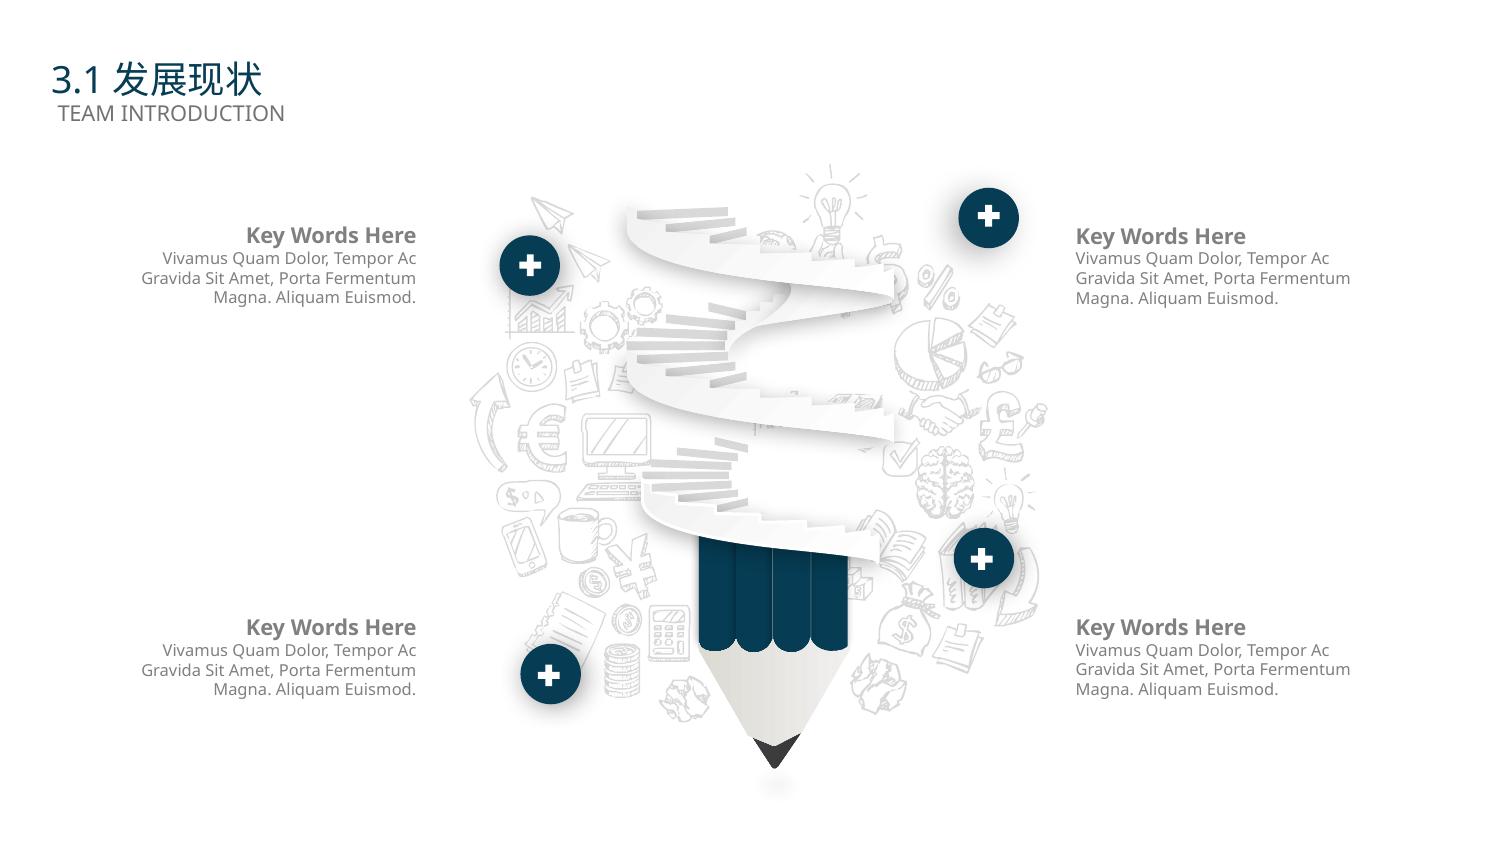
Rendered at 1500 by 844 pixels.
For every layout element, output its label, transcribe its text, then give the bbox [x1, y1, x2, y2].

text_box Key Words Here Vivamus Quam Dolor, Tempor Ac Gravida Sit Amet, Porta Fermentum Magna. Aliquam Euismod. [1060, 188, 1389, 316]
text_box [626, 204, 898, 769]
text_box Key Words Here Vivamus Quam Dolor, Tempor Ac Gravida Sit Amet, Porta Fermentum Magna. Aliquam Euismod. [1060, 579, 1389, 707]
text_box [499, 235, 560, 296]
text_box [520, 643, 581, 705]
text_box Key Words Here Vivamus Quam Dolor, Tempor Ac Gravida Sit Amet, Porta Fermentum Magna. Aliquam Euismod. [92, 579, 432, 707]
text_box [953, 527, 1015, 589]
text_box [57, 44, 302, 134]
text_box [465, 163, 1048, 723]
text_box Key Words Here Vivamus Quam Dolor, Tempor Ac Gravida Sit Amet, Porta Fermentum Magna. Aliquam Euismod. [92, 188, 432, 315]
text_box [958, 187, 1019, 249]
